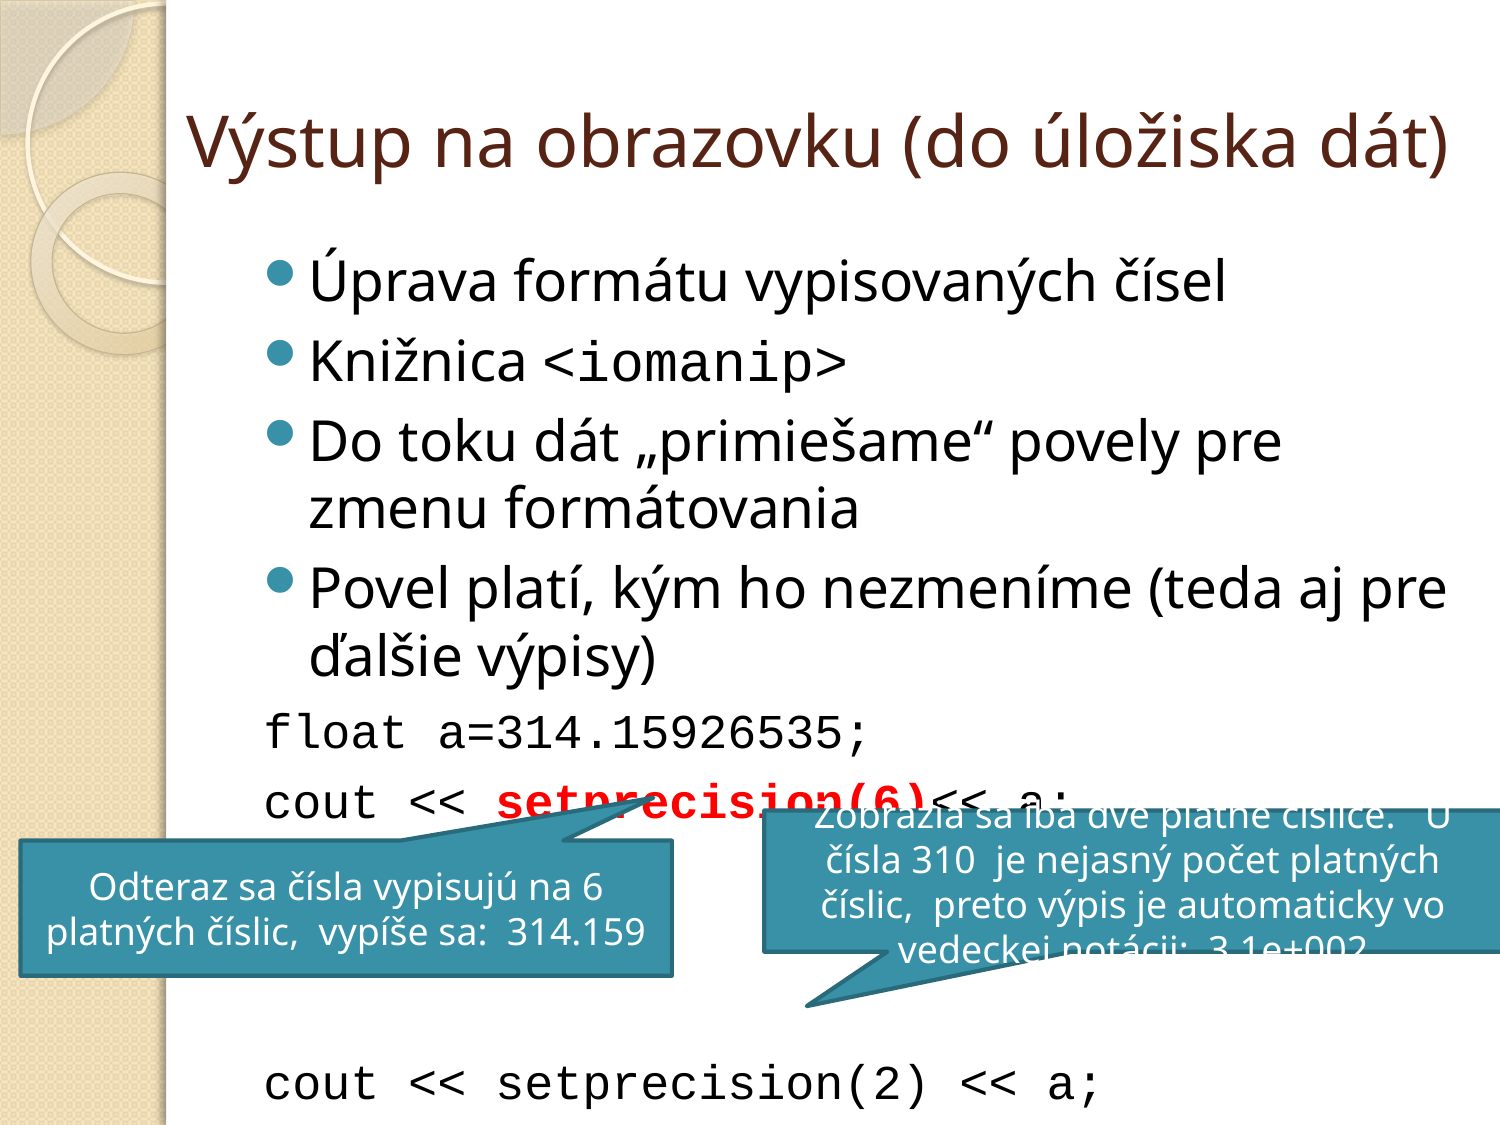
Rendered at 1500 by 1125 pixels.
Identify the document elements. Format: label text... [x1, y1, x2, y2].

text_box Odteraz sa čísla vypisujú na 6 platných číslic, vypíše sa: 314.159 [18, 795, 674, 978]
title Výstup na obrazovku (do úložiska dát) [171, 45, 1466, 233]
list Úprava formátu vypisovaných čísel Knižnica <iomanip> Do toku dát „primiešame“ povely pre zmenu formátovania Povel platí, kým ho nezmeníme (teda aj pre ďalšie výpisy) float a=314.15926535; cout << setprecision(6)<< a; cout << setprecision(2) << a; [235, 237, 1466, 1125]
text_box Zobrazia sa iba dve platné číslice. U čísla 310 je nejasný počet platných číslic, preto výpis je automaticky vo vedeckej notácii: 3.1e+002 [762, 808, 1500, 1009]
